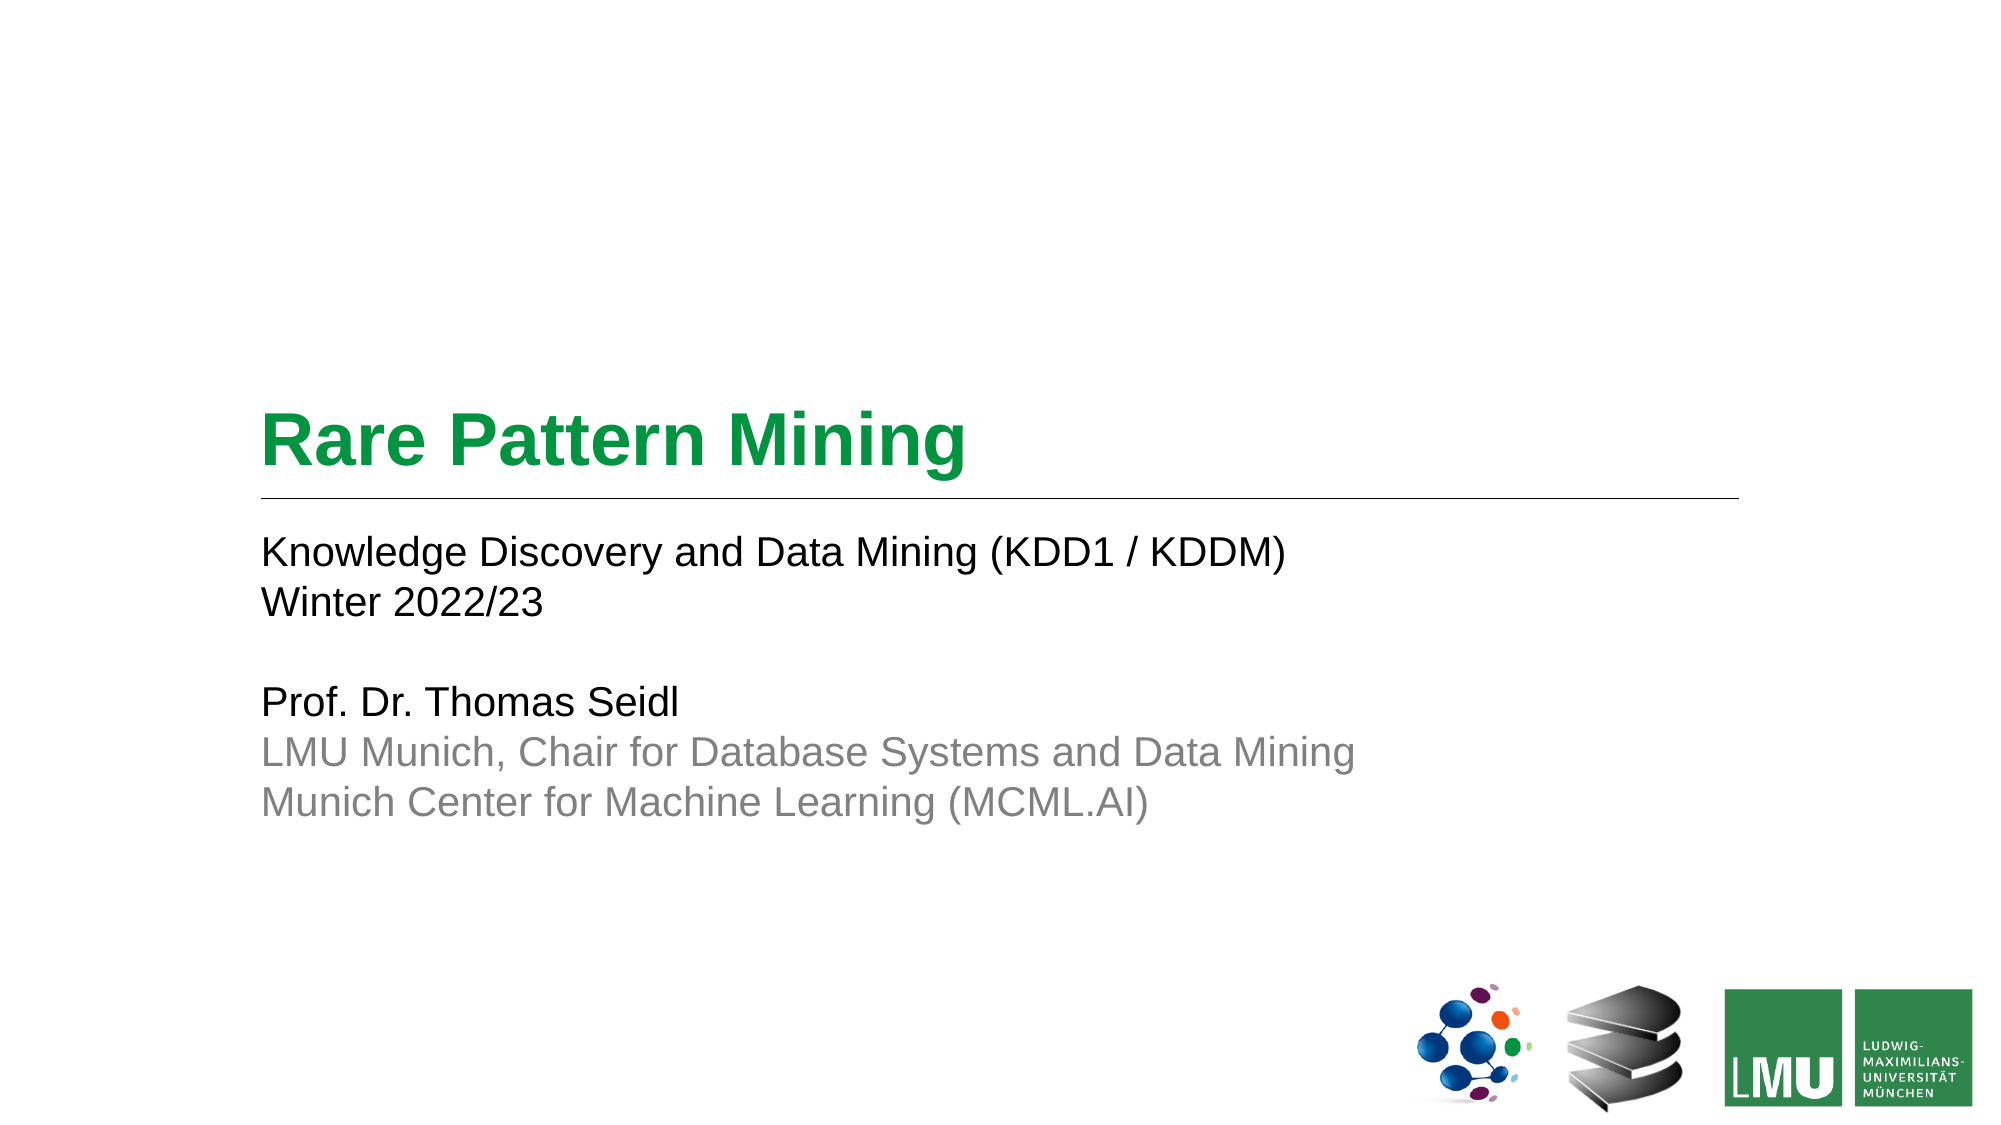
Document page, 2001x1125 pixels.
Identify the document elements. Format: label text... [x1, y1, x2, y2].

picture [1409, 925, 1985, 1119]
subtitle Knowledge Discovery and Data Mining (KDD1 / KDDM) Winter 2022/23 Prof. Dr. Thomas Seidl LMU Munich, Chair for Database Systems and Data Mining Munich Center for Machine Learning (MCML.AI) [260, 524, 1740, 796]
title Rare Pattern Mining [260, 391, 1784, 482]
